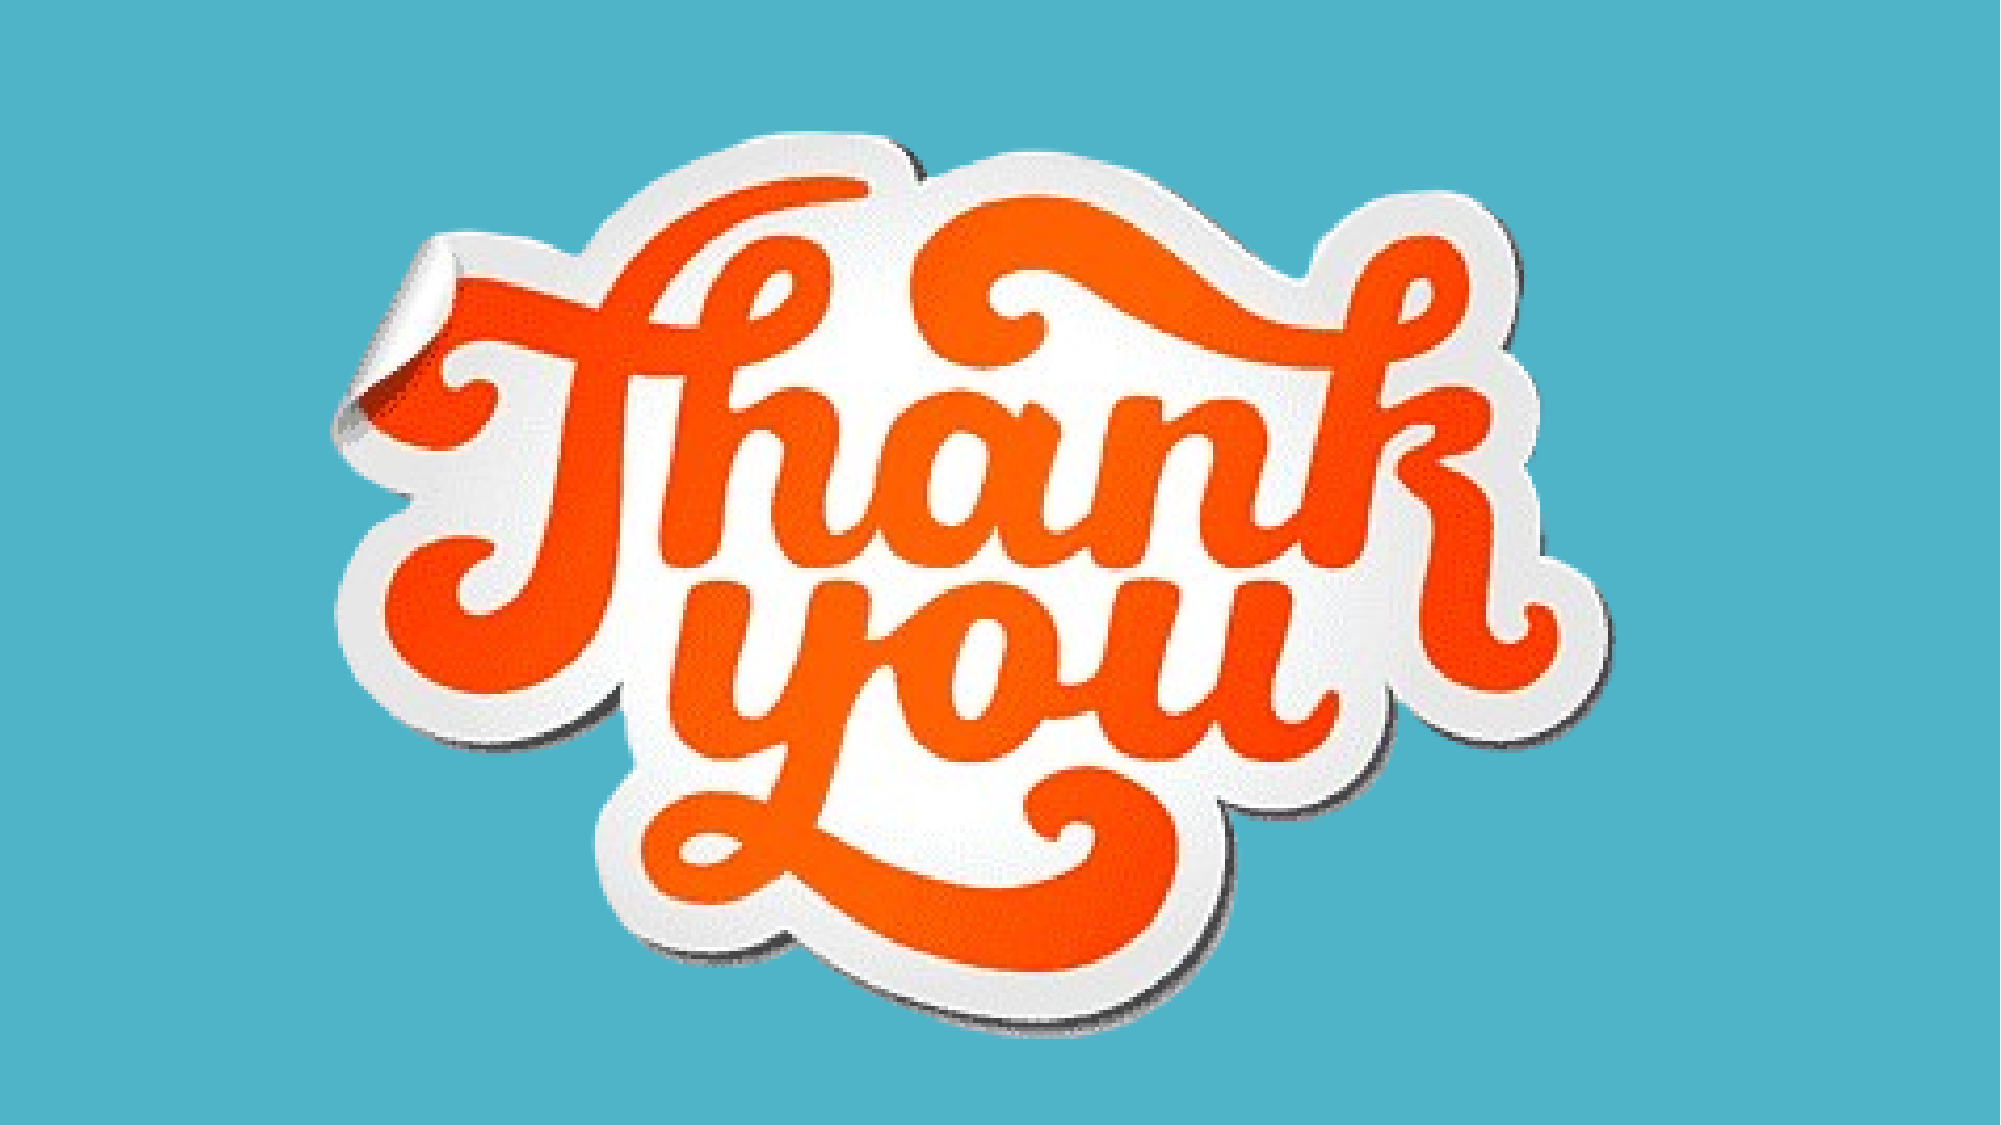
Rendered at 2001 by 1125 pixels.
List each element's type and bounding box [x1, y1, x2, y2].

picture [175, 0, 1688, 1125]
